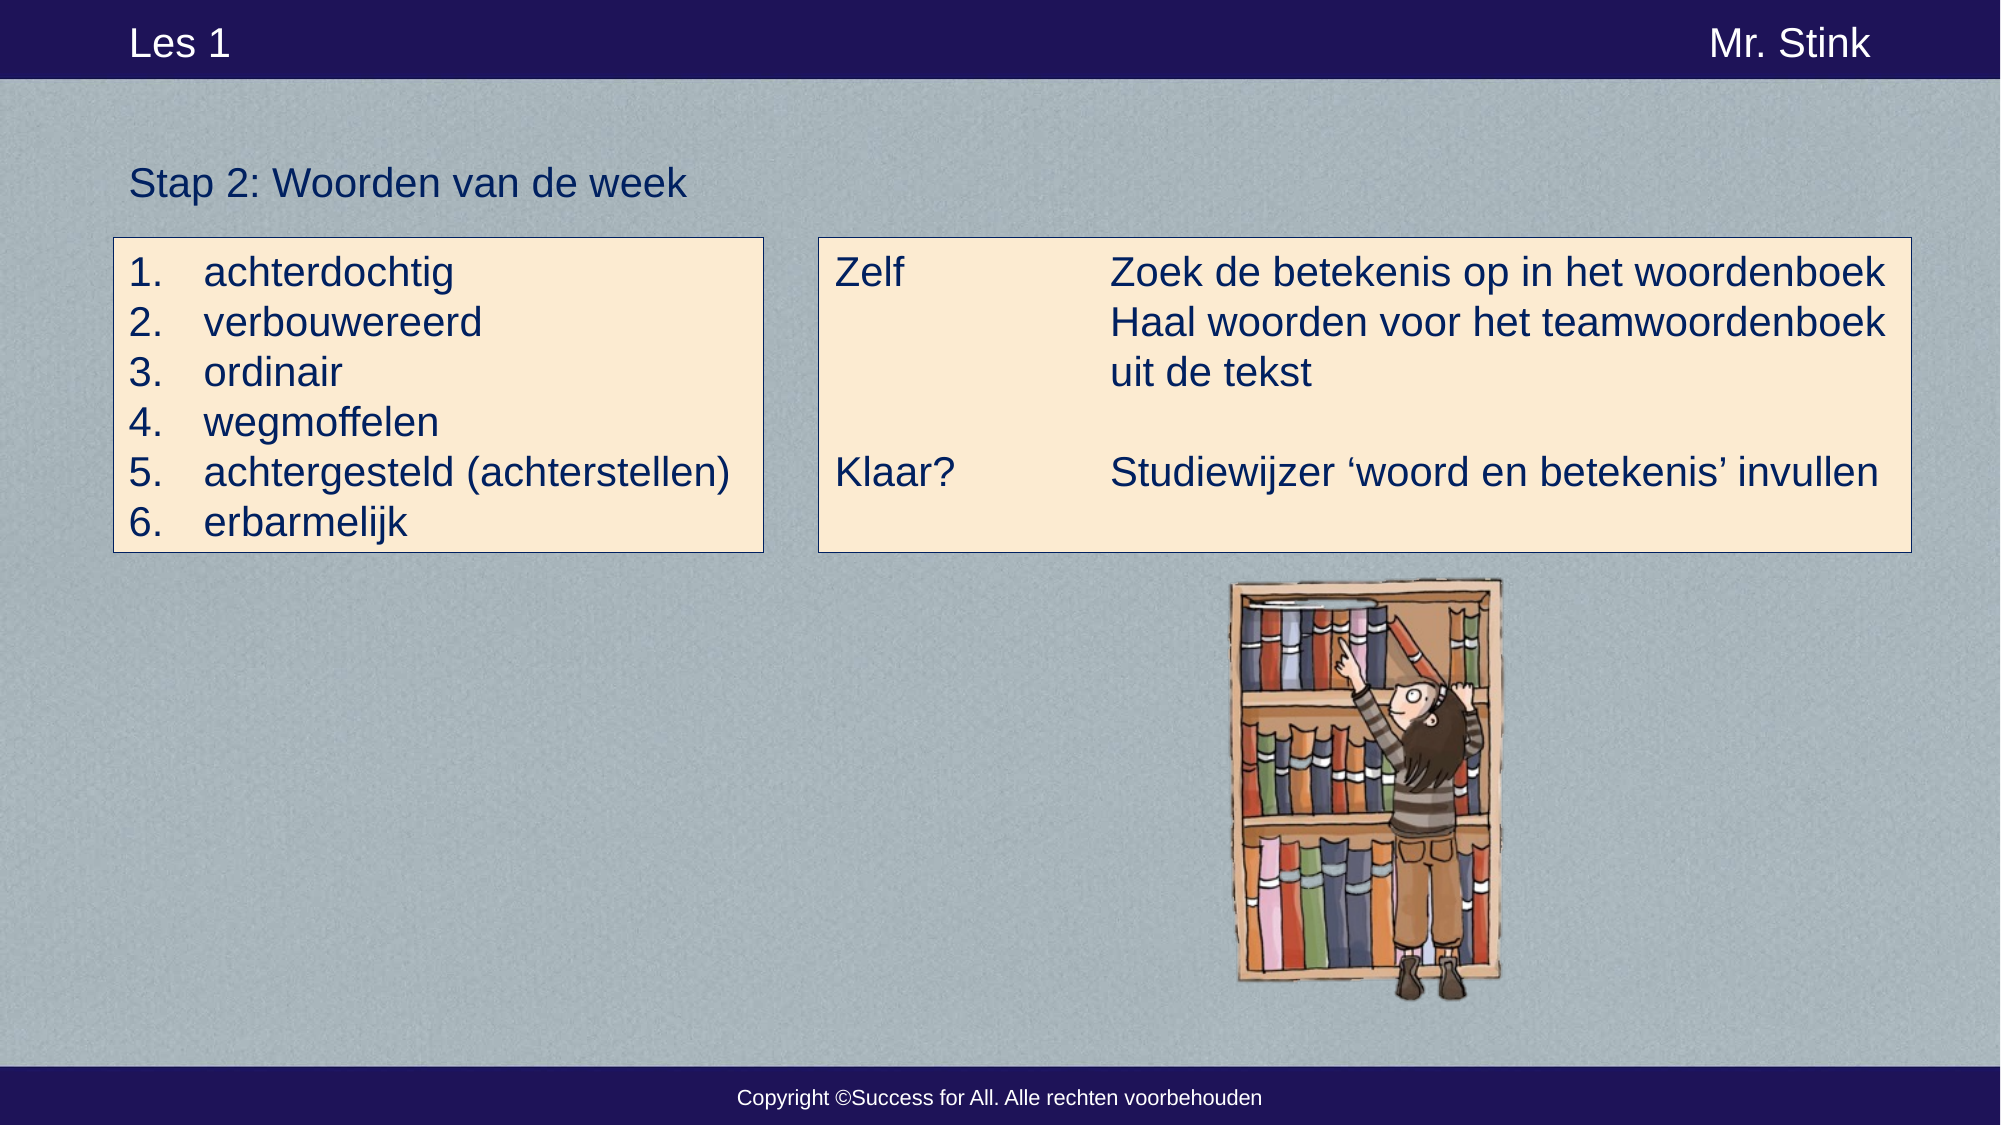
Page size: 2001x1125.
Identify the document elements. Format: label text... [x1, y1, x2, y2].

text_box Stap 2: Woorden van de week [113, 148, 1635, 214]
text_box achterdochtig verbouwereerd ordinair wegmoffelen achtergesteld (achterstellen) erbarmelijk [113, 237, 764, 553]
text_box Copyright ©Success for All. Alle rechten voorbehouden [0, 1076, 2000, 1125]
text_box Zelf Zoek de betekenis op in het woordenboek Haal woorden voor het teamwoordenboek uit de tekst Klaar? Studiewijzer ‘woord en betekenis’ invullen [818, 237, 1912, 553]
text_box Mr. Stink [999, 8, 1886, 73]
text_box Les 1 [114, 8, 354, 73]
picture [0, 0, 2001, 1125]
